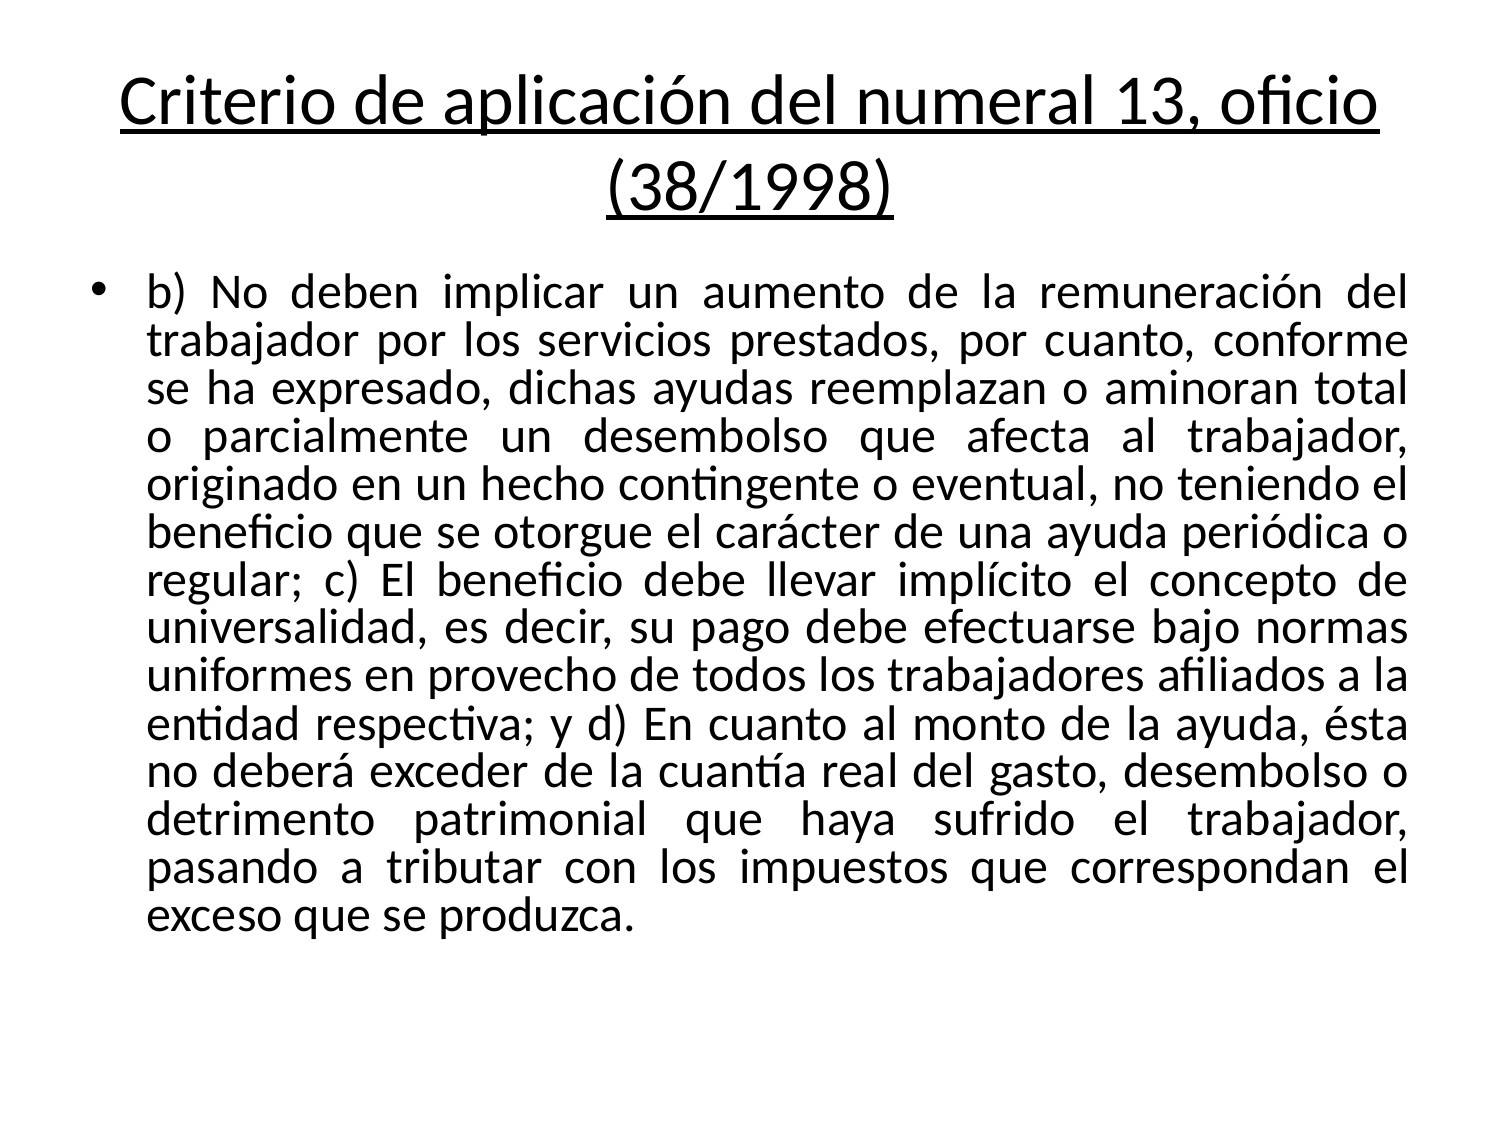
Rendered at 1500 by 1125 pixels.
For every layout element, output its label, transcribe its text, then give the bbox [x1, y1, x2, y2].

title Criterio de aplicación del numeral 13, oficio (38/1998) [74, 44, 1426, 233]
list b) No deben implicar un aumento de la remuneración del trabajador por los servicios prestados, por cuanto, conforme se ha expresado, dichas ayudas reemplazan o aminoran total o parcialmente un desembolso que afecta al trabajador, originado en un hecho contingente o eventual, no teniendo el beneficio que se otorgue el carácter de una ayuda periódica o regular; c) El beneficio debe llevar implícito el concepto de universalidad, es decir, su pago debe efectuarse bajo normas uniformes en provecho de todos los trabajadores afiliados a la entidad respectiva; y d) En cuanto al monto de la ayuda, ésta no deberá exceder de la cuantía real del gasto, desembolso o detrimento patrimonial que haya sufrido el trabajador, pasando a tributar con los impuestos que correspondan el exceso que se produzca. [74, 262, 1426, 1006]
